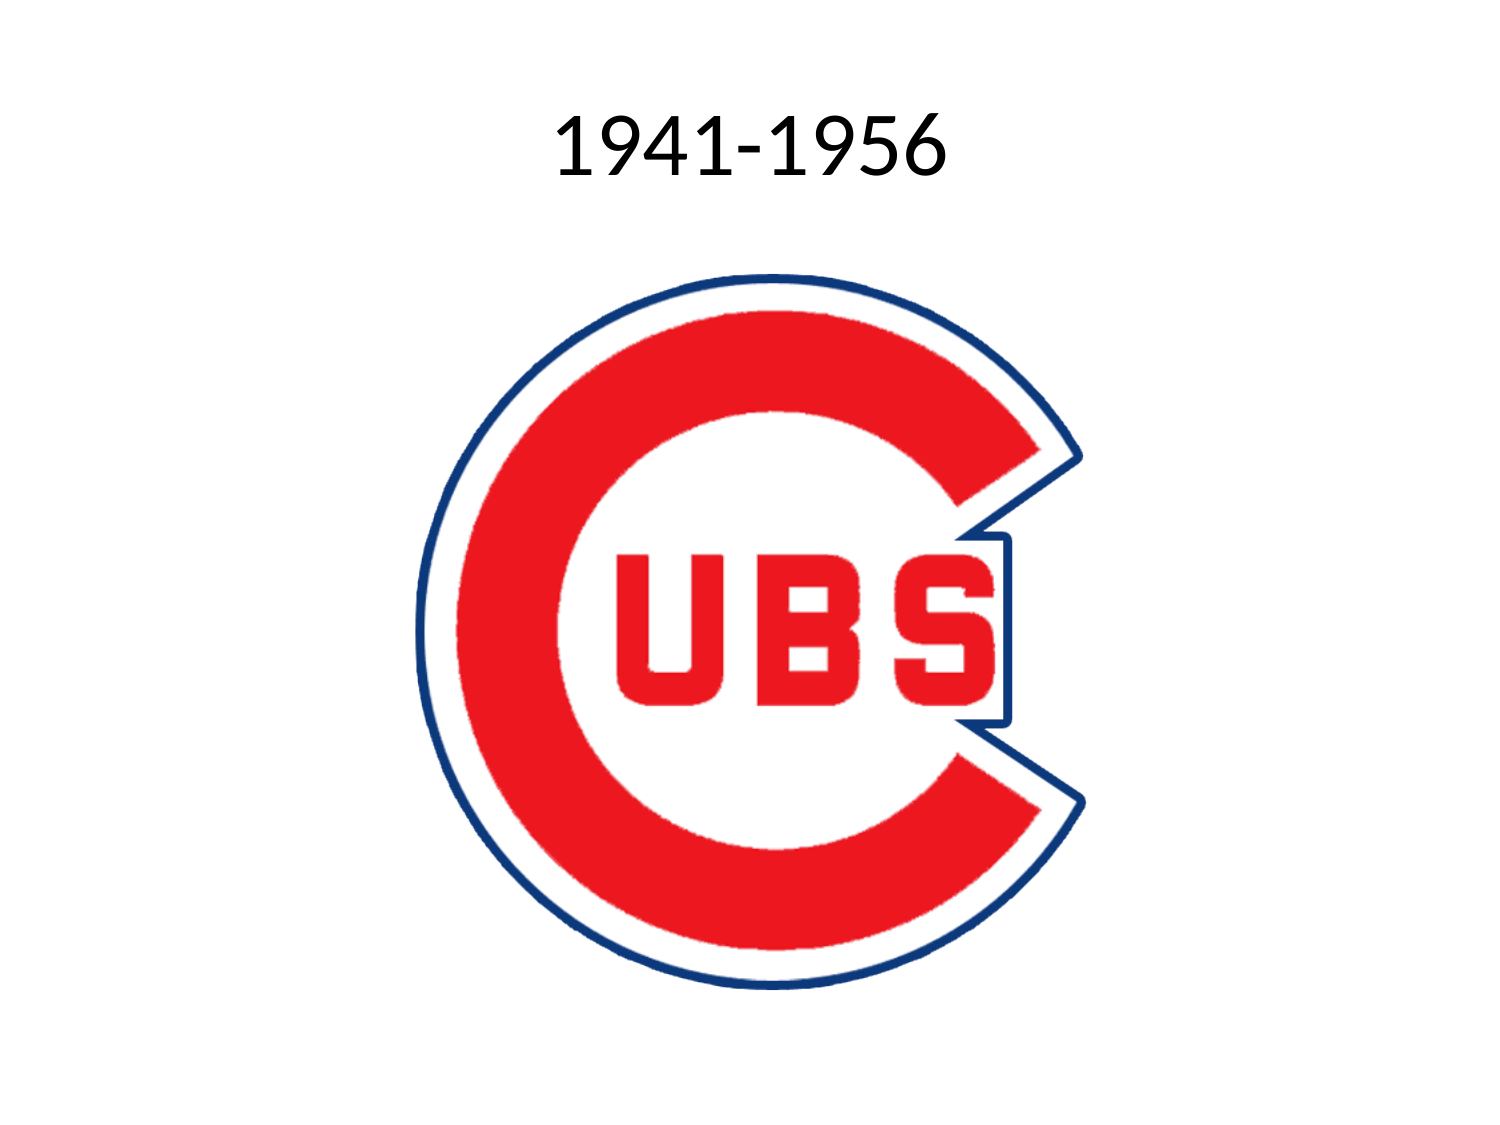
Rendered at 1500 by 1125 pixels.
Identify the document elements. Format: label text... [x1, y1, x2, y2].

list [397, 262, 1103, 1006]
title 1941-1956 [75, 45, 1425, 233]
